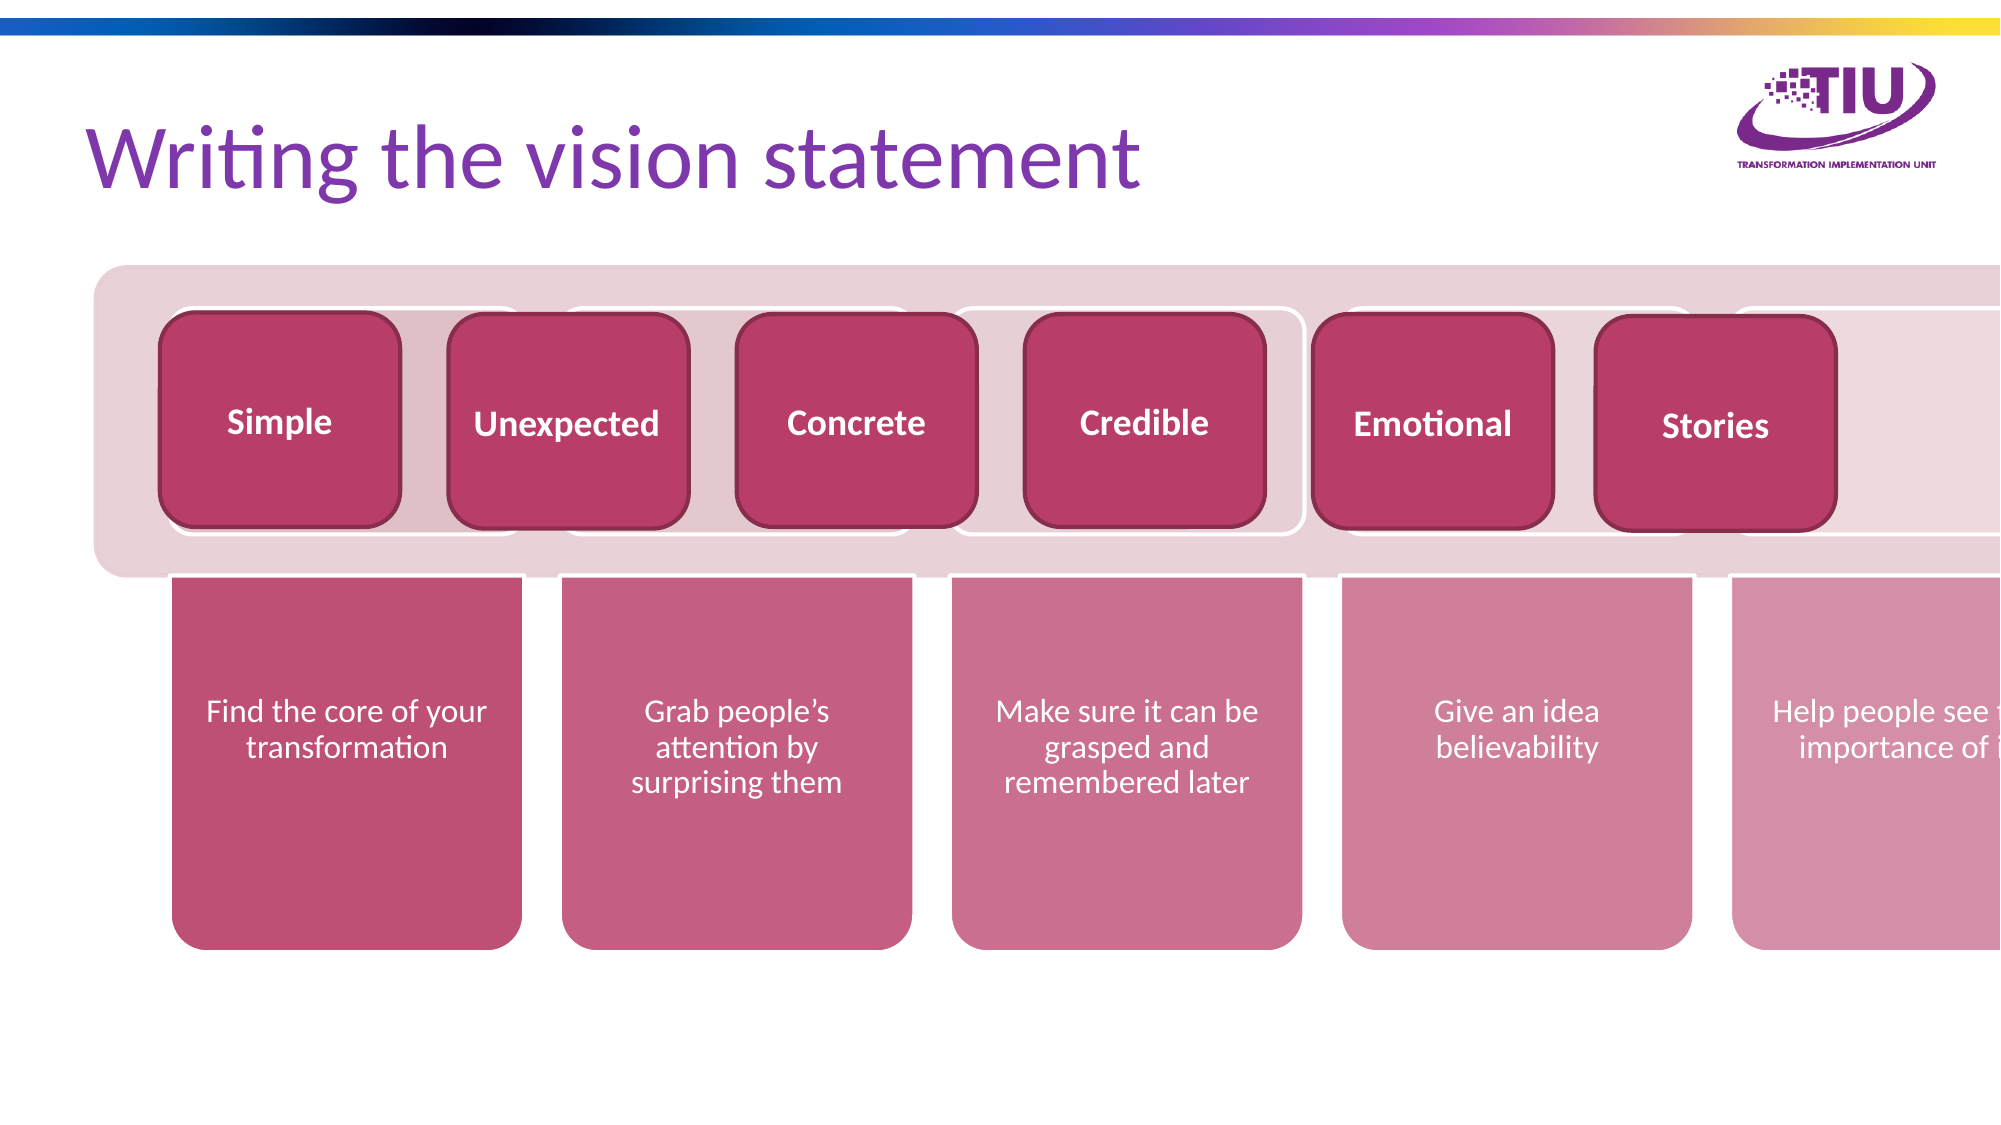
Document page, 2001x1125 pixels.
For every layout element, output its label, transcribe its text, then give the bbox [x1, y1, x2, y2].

picture [0, 0, 2001, 1125]
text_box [95, 266, 1905, 953]
text_box Writing the vision statement [70, 89, 1827, 215]
